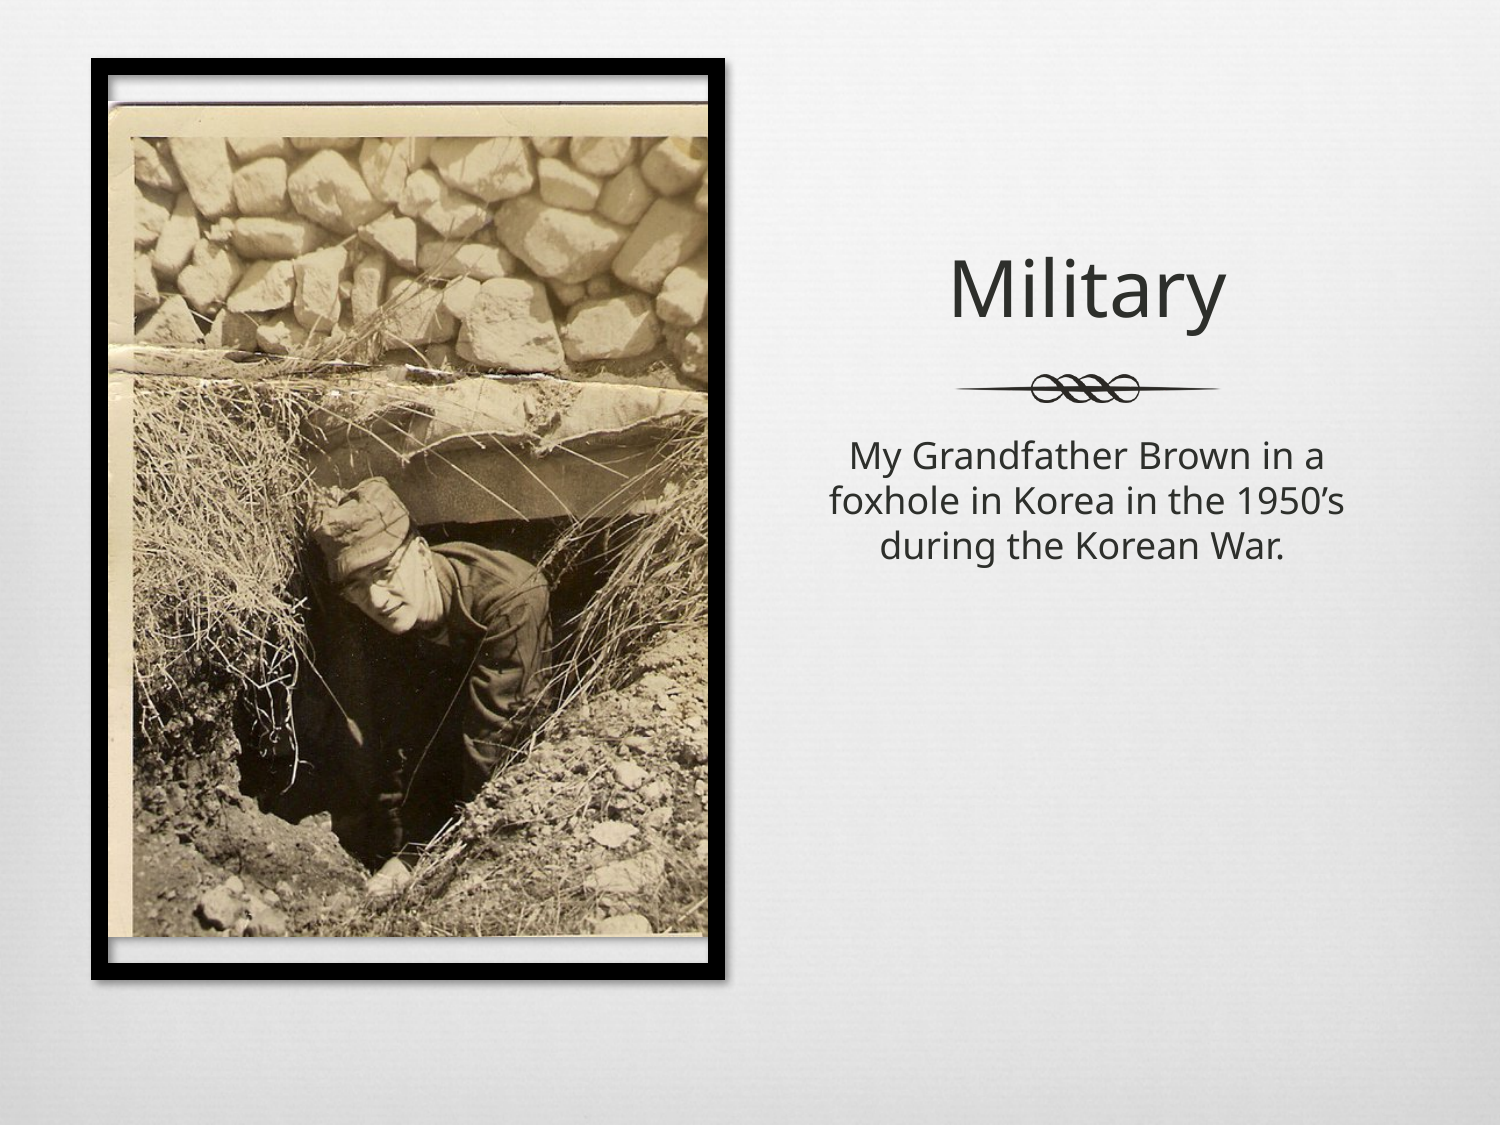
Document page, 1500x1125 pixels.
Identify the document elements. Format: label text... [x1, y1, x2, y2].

picture [107, 74, 709, 964]
title Military [787, 149, 1388, 341]
picture [952, 374, 1223, 403]
list My Grandfather Brown in a foxhole in Korea in the 1950’s during the Korean War. [787, 424, 1388, 900]
